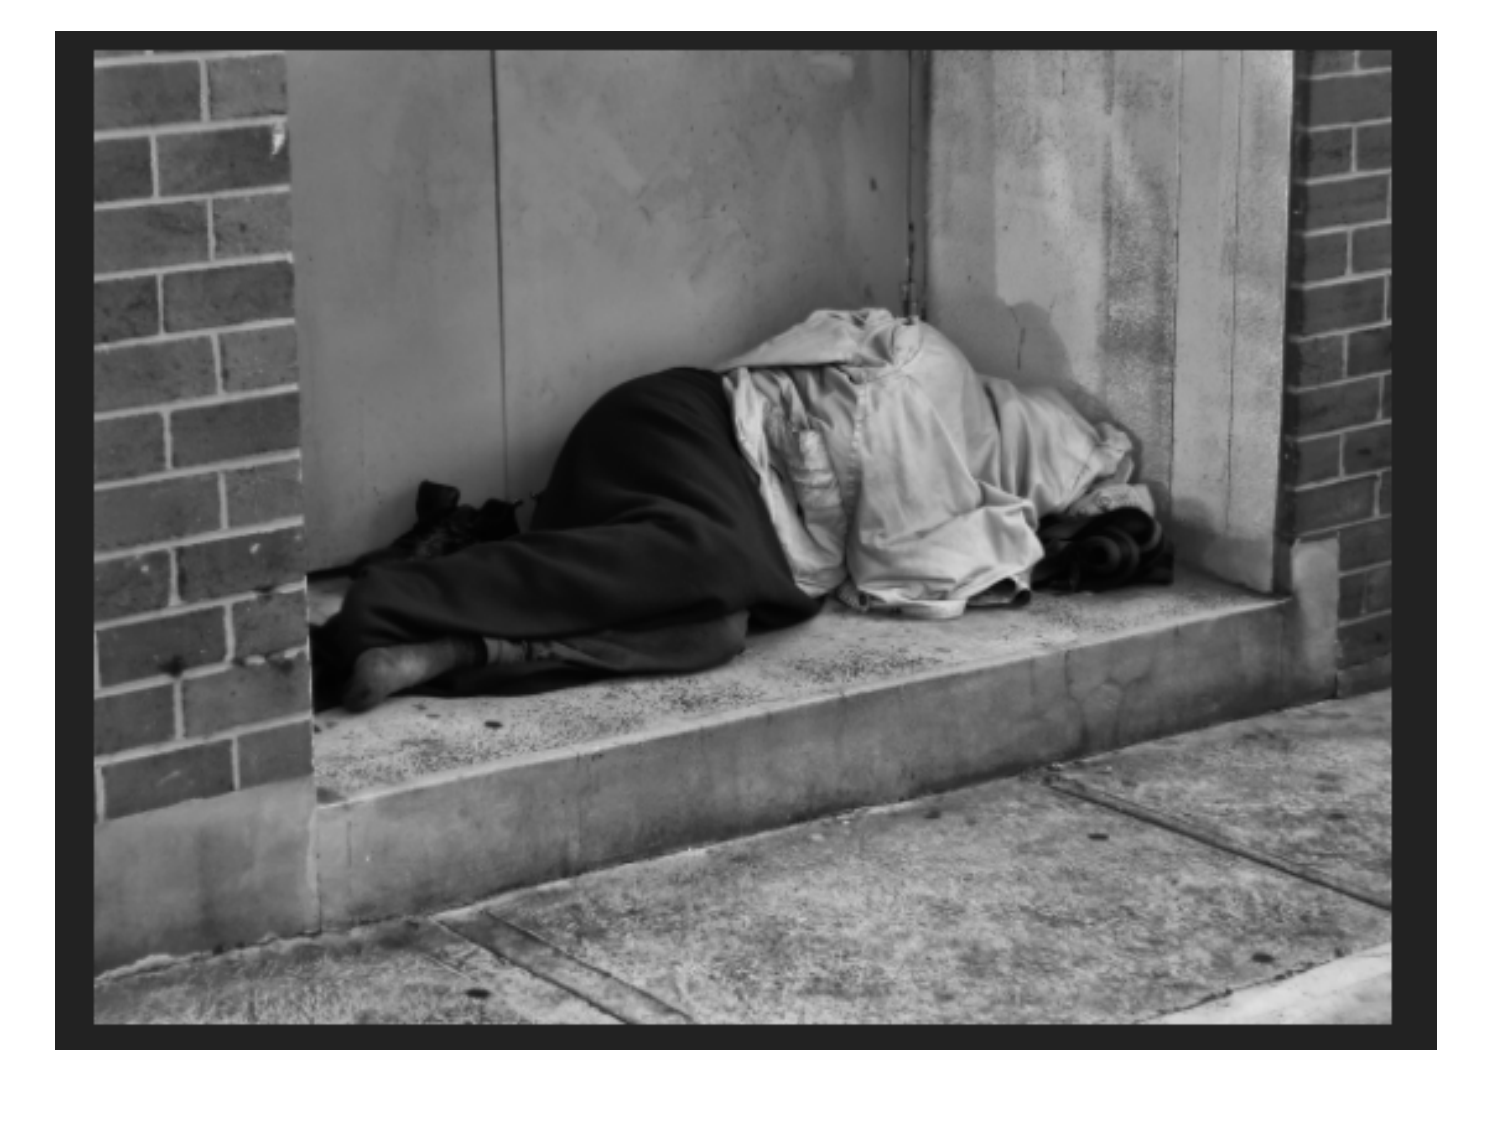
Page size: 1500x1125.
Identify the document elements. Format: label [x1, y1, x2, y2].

picture [55, 31, 1438, 1050]
